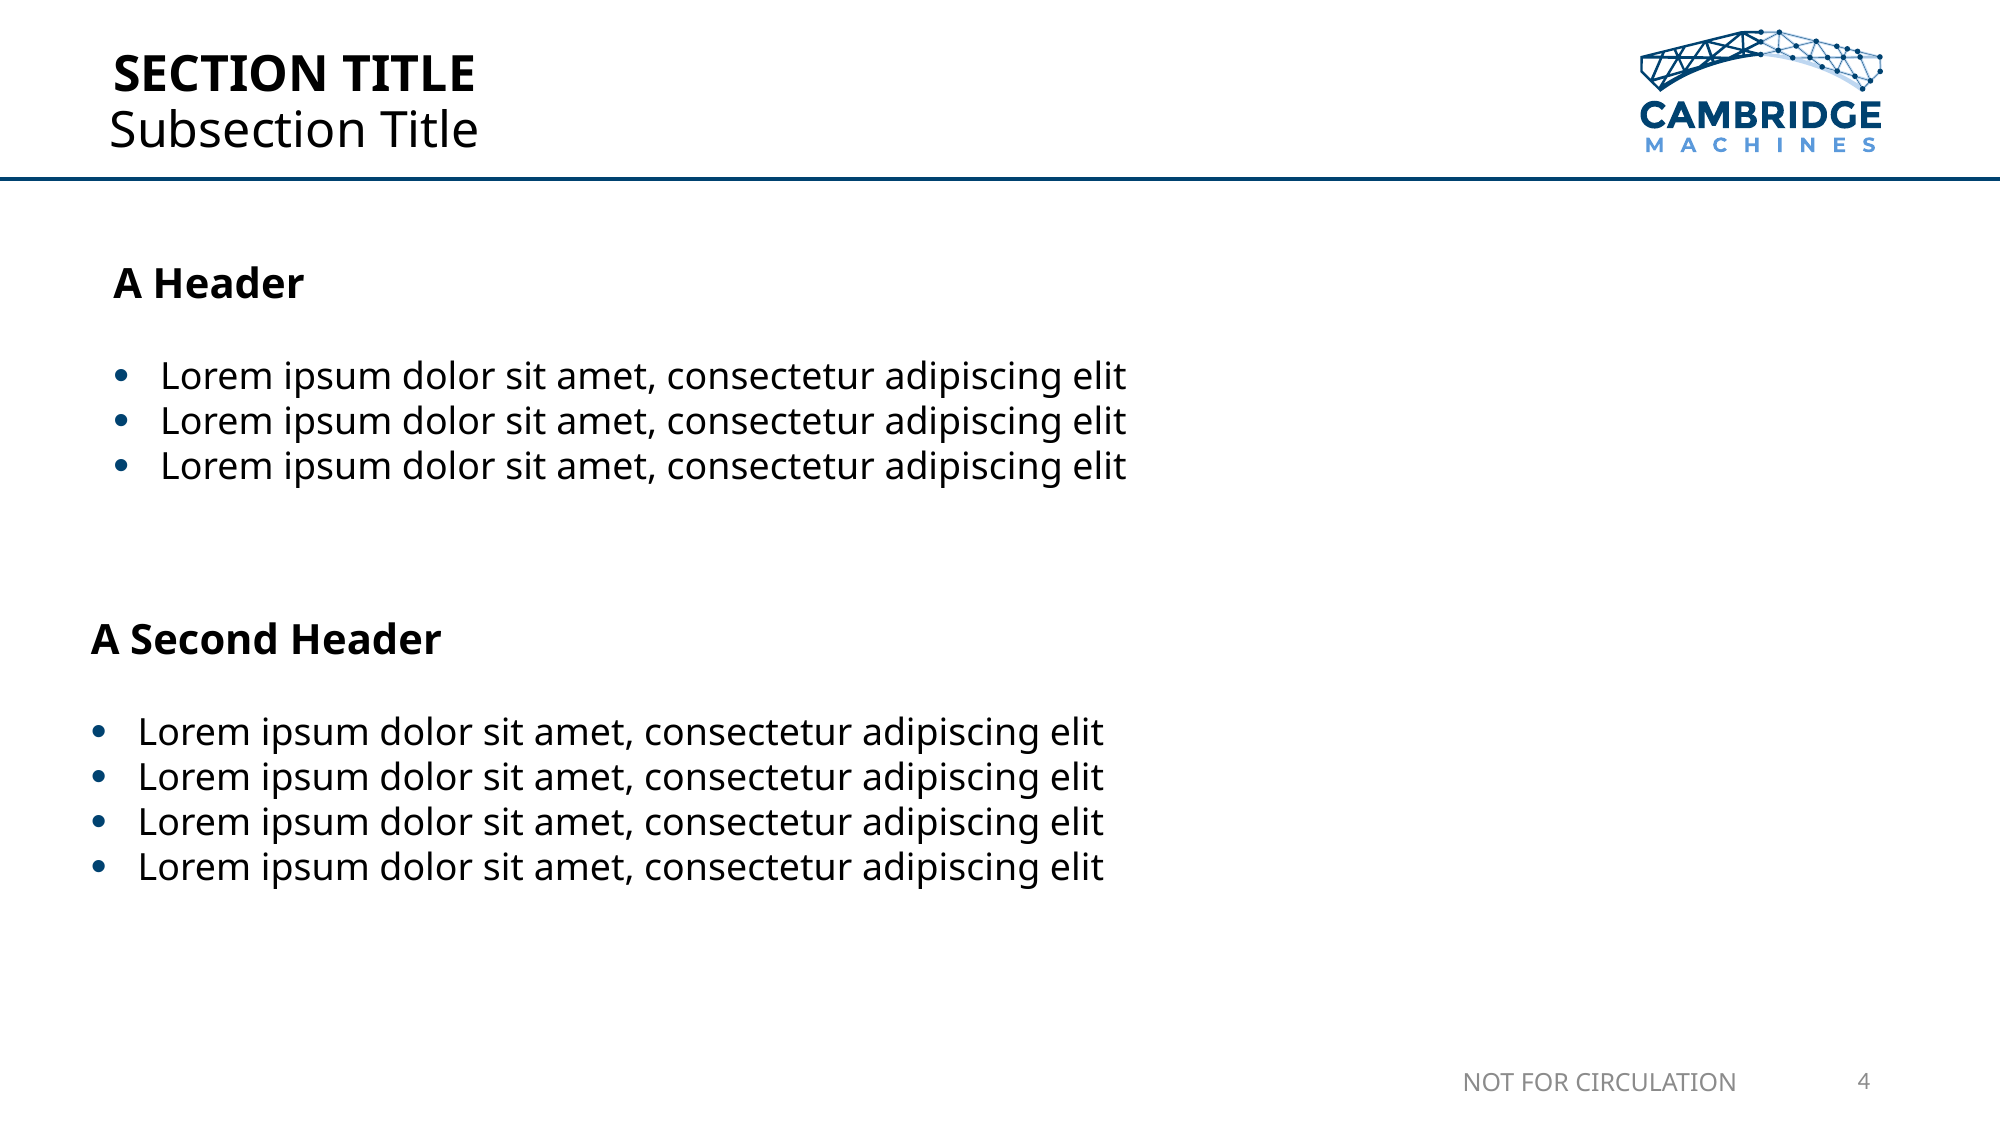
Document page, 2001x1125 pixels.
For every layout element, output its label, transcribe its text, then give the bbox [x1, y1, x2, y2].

slide_number 4 [1832, 1055, 1886, 1104]
text_box A Second Header Lorem ipsum dolor sit amet, consectetur adipiscing elit Lorem ipsum dolor sit amet, consectetur adipiscing elit Lorem ipsum dolor sit amet, consectetur adipiscing elit Lorem ipsum dolor sit amet, consectetur adipiscing elit [76, 605, 1120, 941]
text_box SECTION TITLE [98, 33, 599, 109]
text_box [1640, 29, 1884, 153]
text_box A Header Lorem ipsum dolor sit amet, consectetur adipiscing elit Lorem ipsum dolor sit amet, consectetur adipiscing elit Lorem ipsum dolor sit amet, consectetur adipiscing elit [98, 249, 1867, 540]
text_box Subsection Title [94, 90, 496, 166]
footer NOT FOR CIRCULATION [1447, 1051, 1753, 1112]
